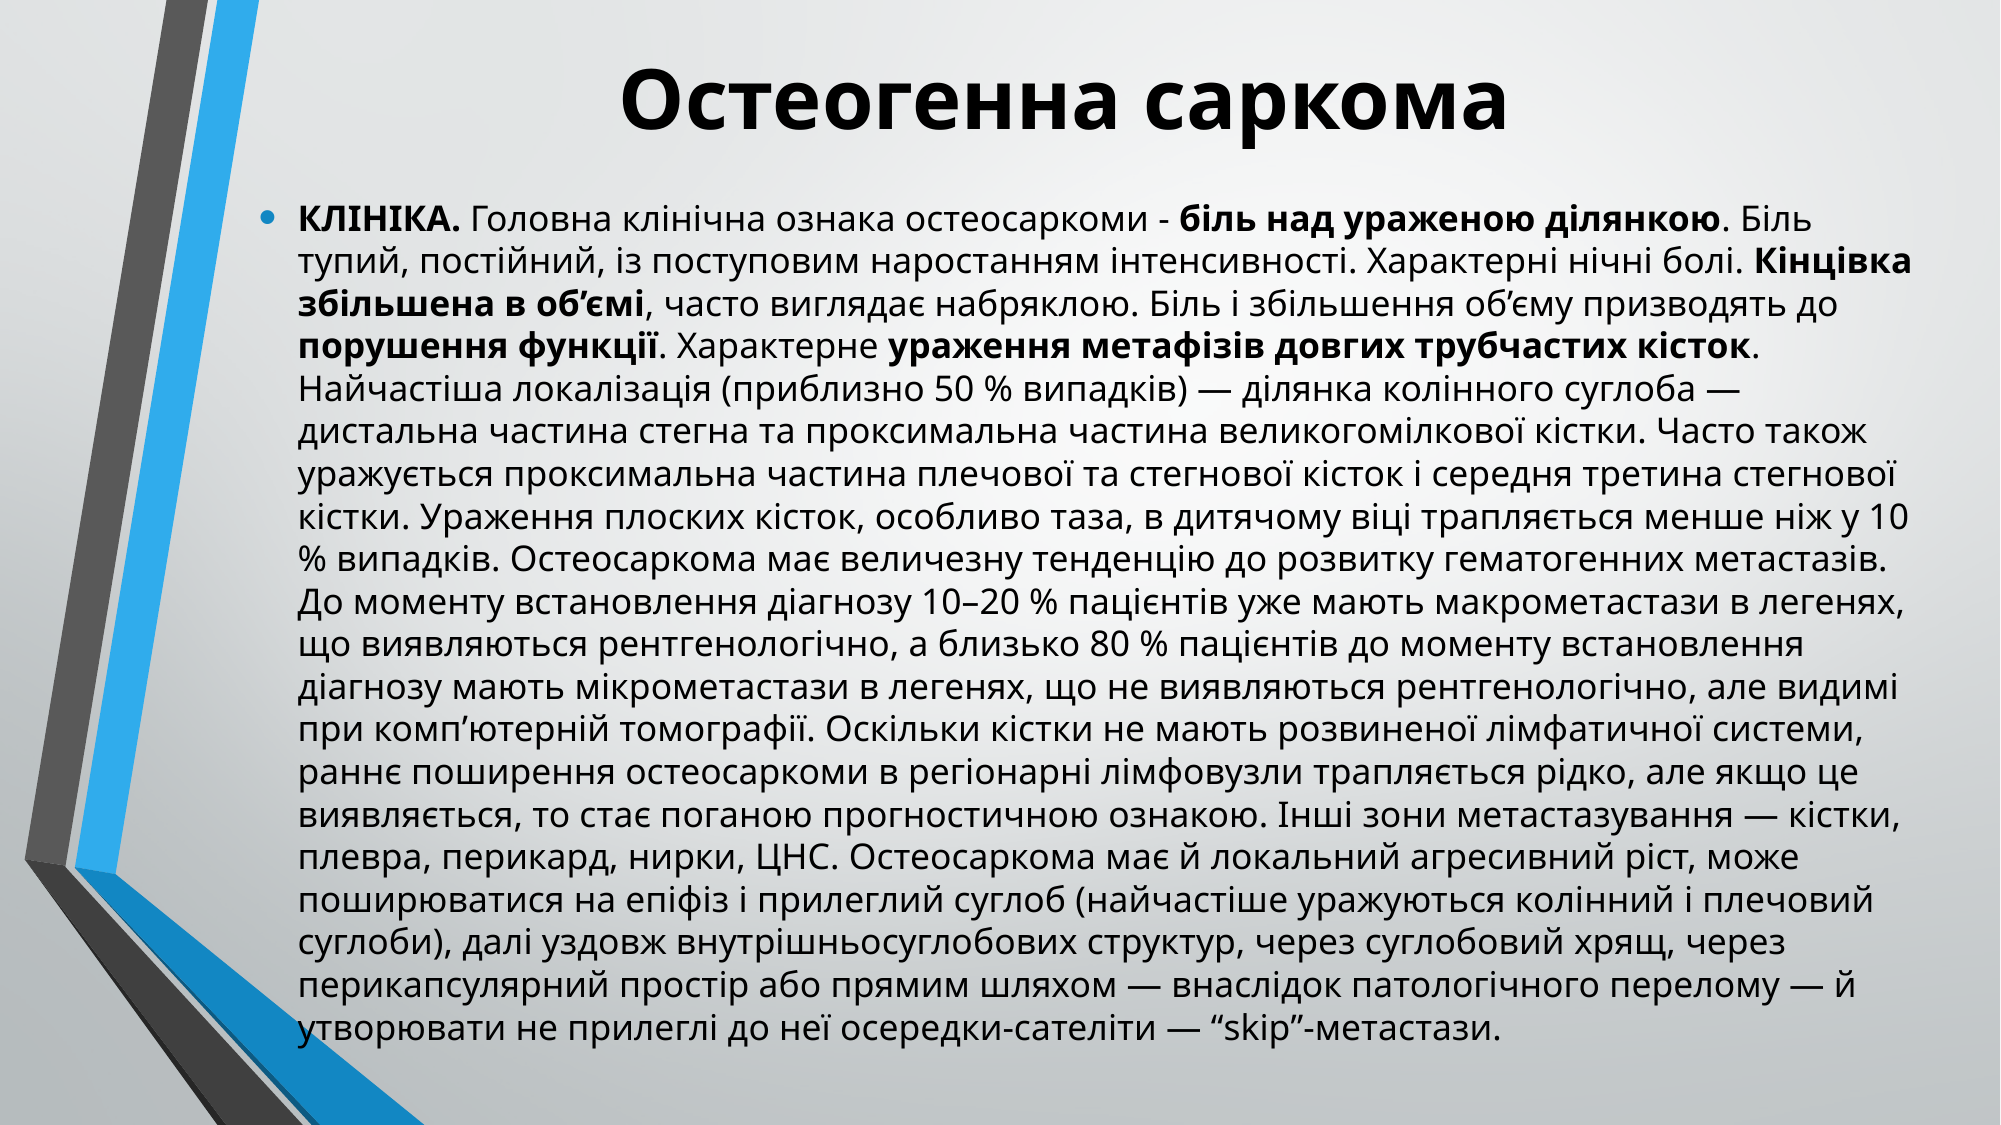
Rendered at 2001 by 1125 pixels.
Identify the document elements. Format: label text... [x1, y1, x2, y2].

title Остеогенна саркома [243, 25, 1887, 167]
list КЛІНІКА. Головна клінічна ознака остеосаркоми - біль над ураженою ділянкою. Біль тупий, постійний, із поступовим наростанням інтенсивності. Характерні нічні болі. Кінцівка збільшена в об’ємі, часто виглядає набряклою. Біль і збільшення об’єму призводять до порушення функції. Характерне ураження метафізів довгих трубчастих кісток. Найчастіша локалізація (приблизно 50 % випадків) — ділянка колінного суглоба — дистальна частина стегна та проксимальна частина великогомілкової кістки. Часто також уражується проксимальна частина плечової та стегнової кісток і середня третина стегнової кістки. Ураження плоских кісток, особливо таза, в дитячому віці трапляється менше ніж у 10 % випадків. Остеосаркома має величезну тенденцію до розвитку гематогенних метастазів. До моменту встановлення діагнозу 10–20 % пацієнтів уже мають макрометастази в легенях, що виявляються рентгенологічно, а близько 80 % пацієнтів до моменту встановлення діагнозу мають мікрометастази в легенях, що не виявляються рентгенологічно, але видимі при комп’ютерній томографії. Оскільки кістки не мають розвиненої лімфатичної системи, раннє поширення остеосаркоми в регіонарні лімфовузли трапляється рідко, але якщо це виявляється, то стає поганою прогностичною ознакою. Інші зони метастазування — кістки, плевра, перикард, нирки, ЦНС. Остеосаркома має й локальний агресивний ріст, може поширюватися на епіфіз і прилеглий суглоб (найчастіше уражуються колінний і плечовий суглоби), далі уздовж внутрішньосуглобових структур, через суглобовий хрящ, через перикапсулярний простір або прямим шляхом — внаслідок патологічного перелому — й утворювати не прилеглі до неї осередки-сателіти — “skip”-метастази. [243, 188, 1929, 1095]
